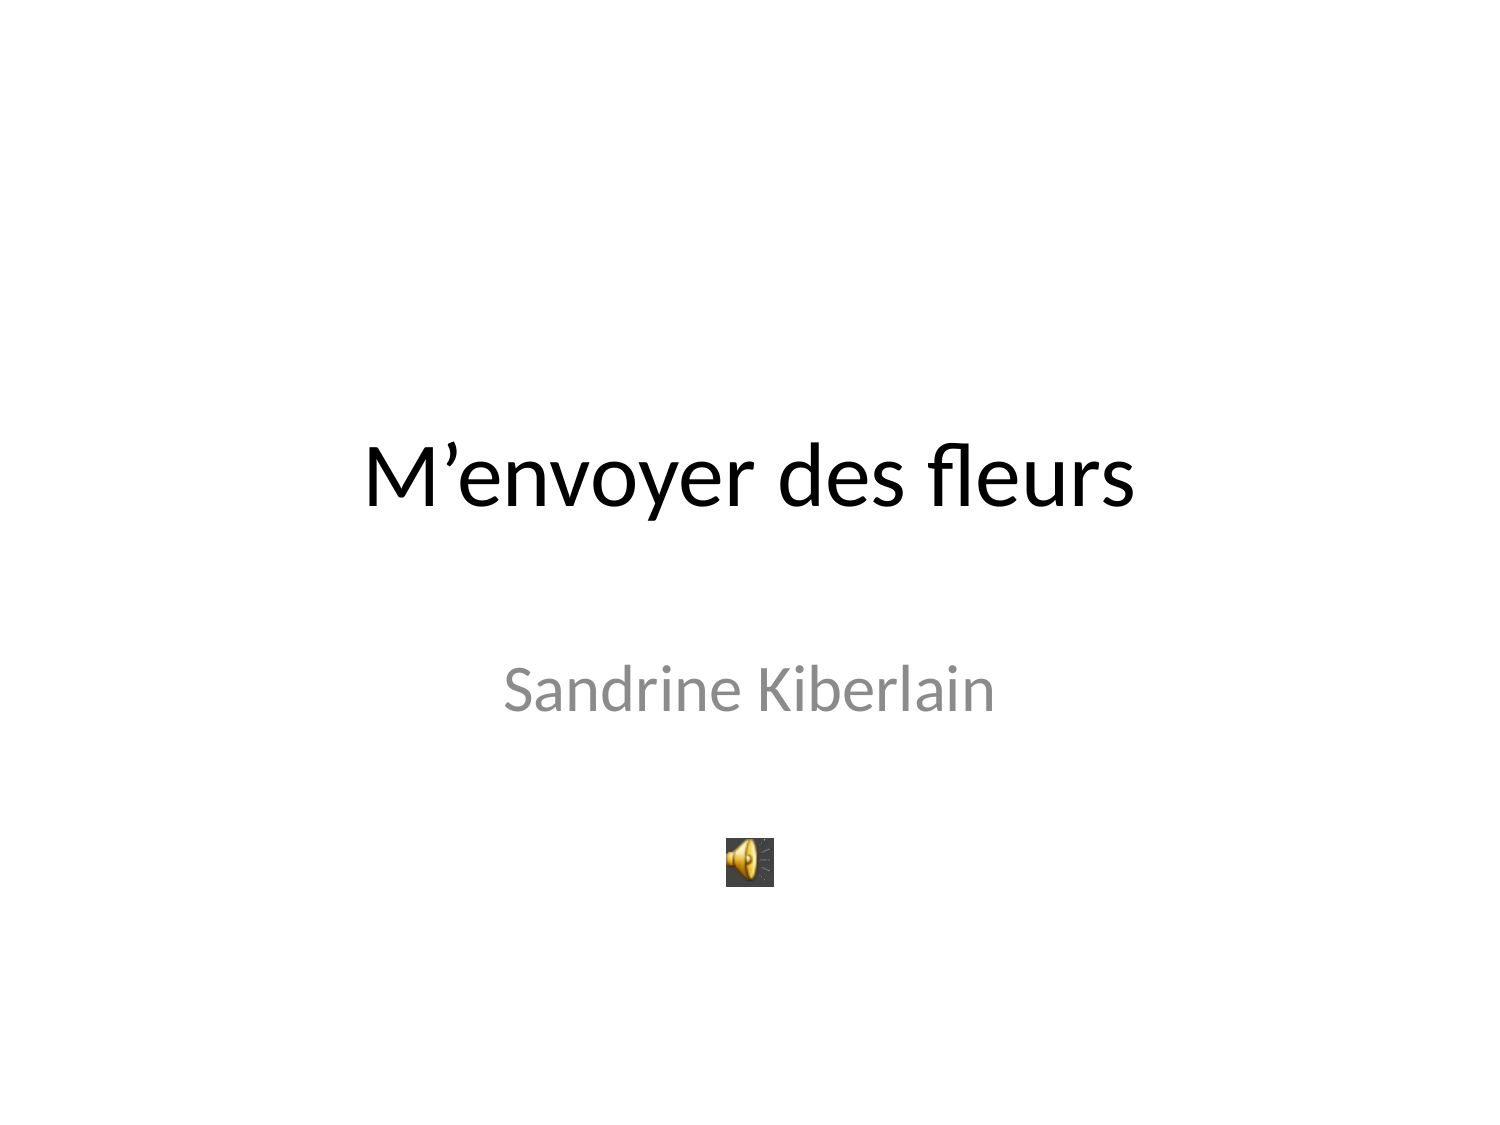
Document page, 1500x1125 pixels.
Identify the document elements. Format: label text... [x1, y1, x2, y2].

subtitle Sandrine Kiberlain [225, 637, 1275, 925]
title M’envoyer des fleurs [112, 349, 1388, 591]
picture [724, 837, 776, 888]
